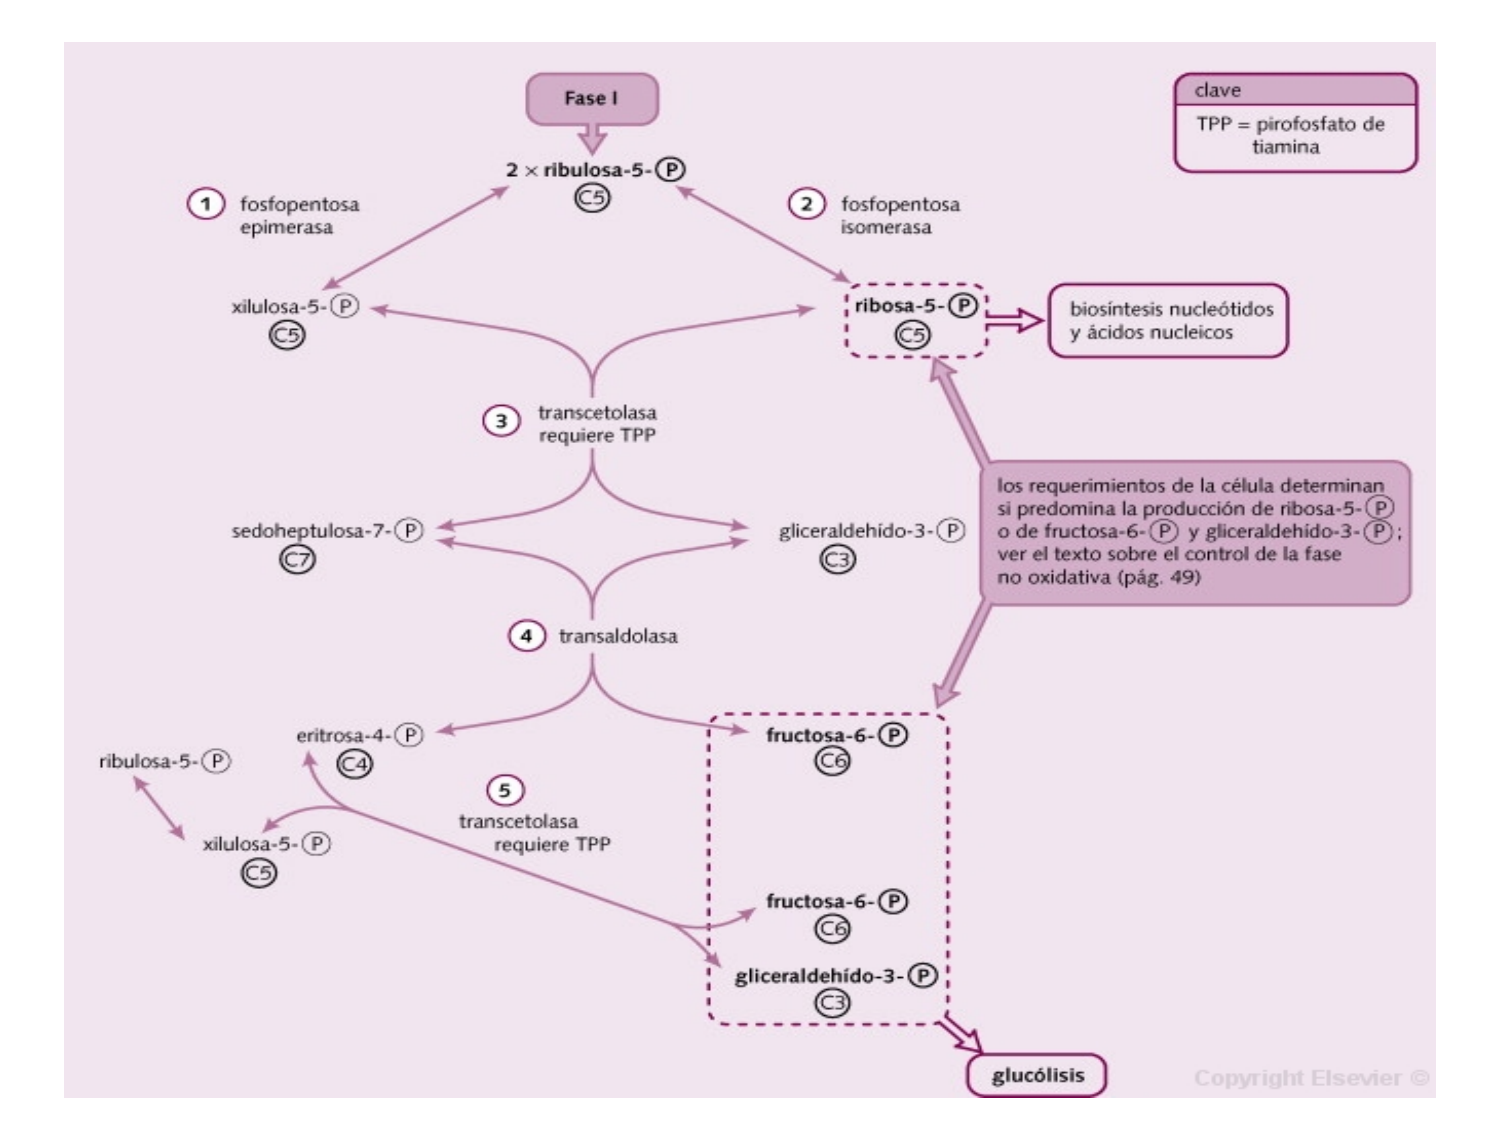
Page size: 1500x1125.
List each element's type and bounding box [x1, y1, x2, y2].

picture [64, 42, 1436, 1099]
